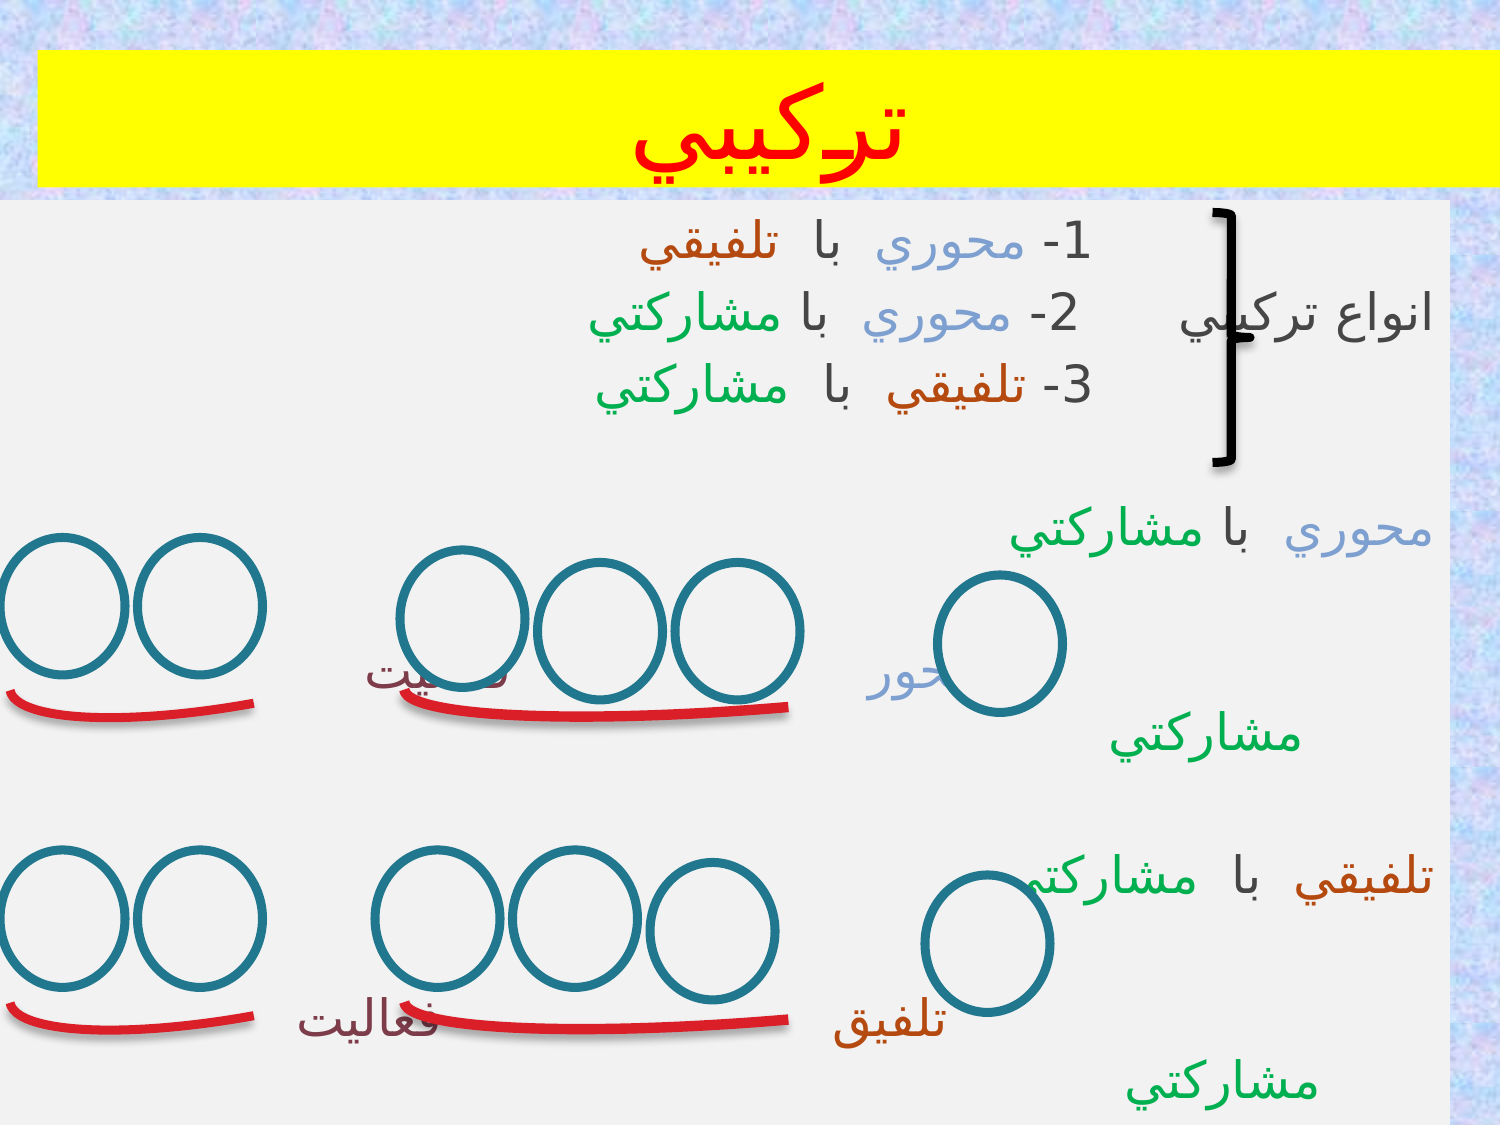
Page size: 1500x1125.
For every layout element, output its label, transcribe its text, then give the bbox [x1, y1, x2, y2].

text_box [132, 532, 268, 663]
text_box [645, 857, 780, 980]
text_box [670, 557, 805, 677]
text_box [0, 845, 130, 992]
text_box [932, 570, 1068, 717]
text_box [5, 647, 255, 723]
text_box [920, 870, 1055, 1017]
title تركيبي [37, 50, 1500, 188]
picture [0, 0, 1500, 1125]
text_box [399, 657, 789, 722]
text_box [132, 845, 268, 975]
text_box [395, 545, 530, 686]
text_box [507, 845, 643, 989]
text_box [0, 532, 130, 680]
text_box [1212, 207, 1255, 467]
text_box [5, 960, 255, 1035]
text_box [370, 845, 505, 992]
text_box [533, 557, 668, 677]
text_box [399, 969, 789, 1035]
list 1- محوري با تلفيقي انواع تركيبي 2- محوري با مشاركتي 3- تلفيقي با مشاركتي محوري با مشاركتي محور فعاليت مشاركتي تلفيقي با مشاركتي تلفيق فعاليت مشاركتي [0, 200, 1450, 1125]
